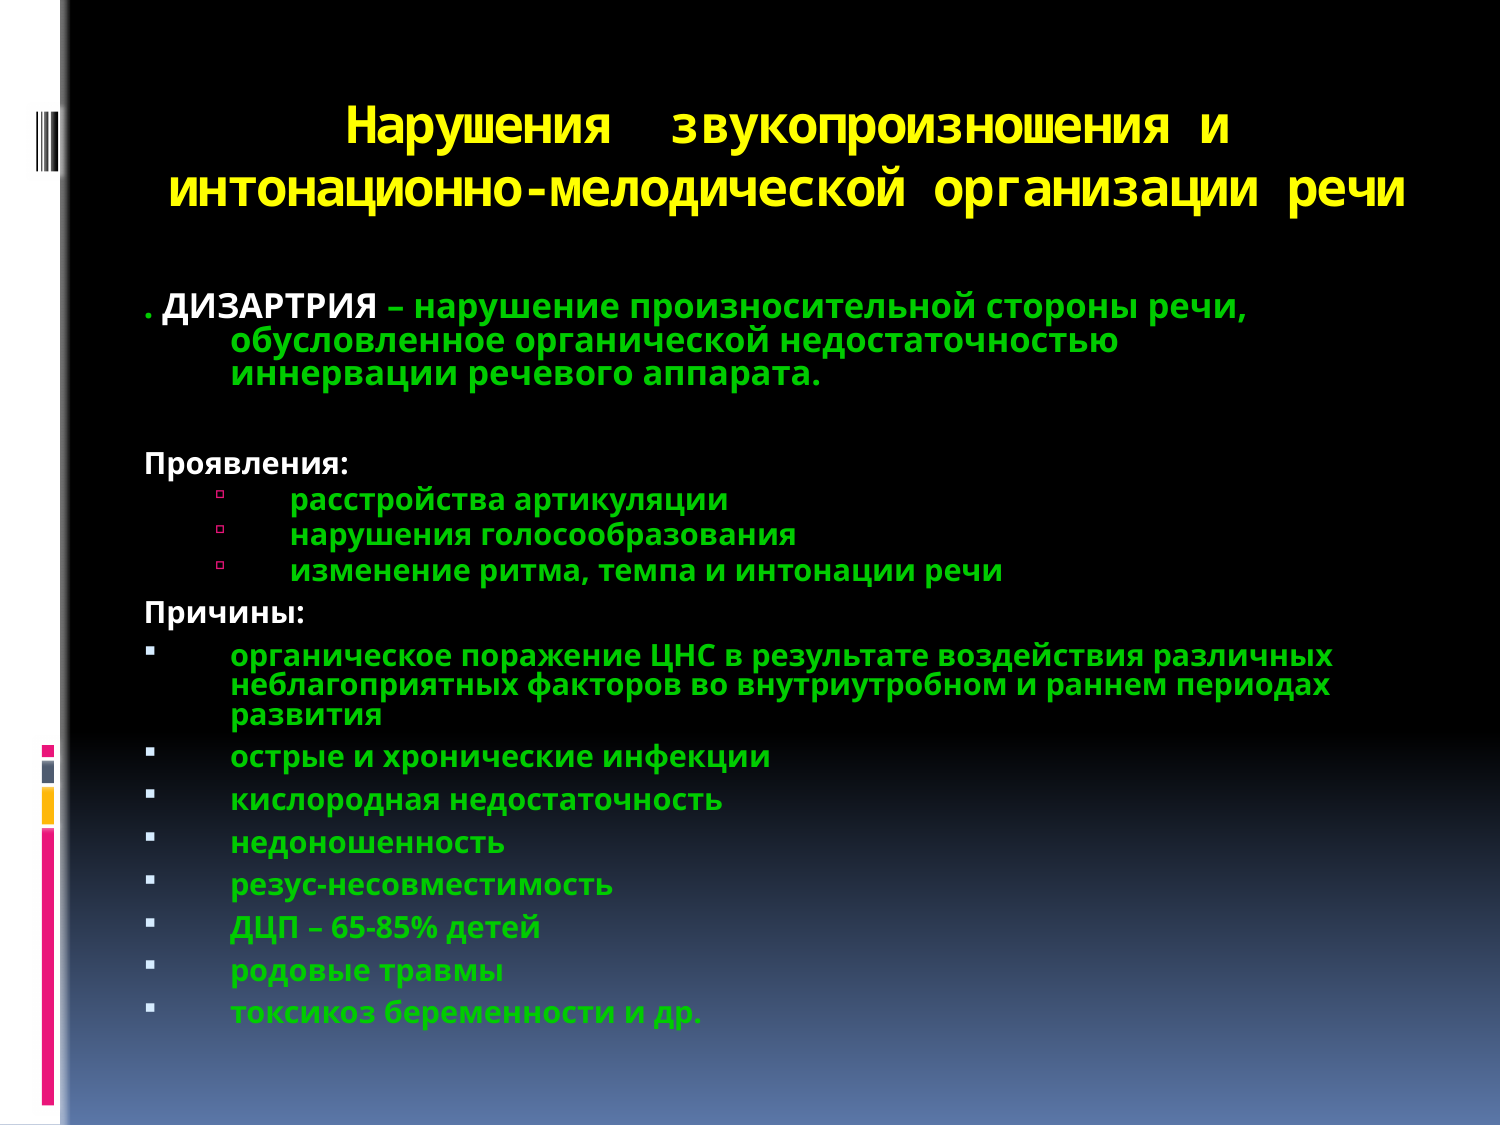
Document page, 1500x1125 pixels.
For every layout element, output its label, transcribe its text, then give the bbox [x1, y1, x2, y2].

list . ДИЗАРТРИЯ – нарушение произносительной стороны речи, обусловленное органической недостаточностью иннервации речевого аппарата. Проявления: расстройства артикуляции нарушения голосообразования изменение ритма, темпа и интонации речи Причины: органическое поражение ЦНС в результате воздействия различных неблагоприятных факторов во внутриутробном и раннем периодах развития острые и хронические инфекции кислородная недостаточность недоношенность резус-несовместимость ДЦП – 65-85% детей родовые травмы токсикоз беременности и др. [128, 137, 1348, 1038]
title Нарушения звукопроизношения и интонационно-мелодической организации речи [150, 83, 1425, 234]
